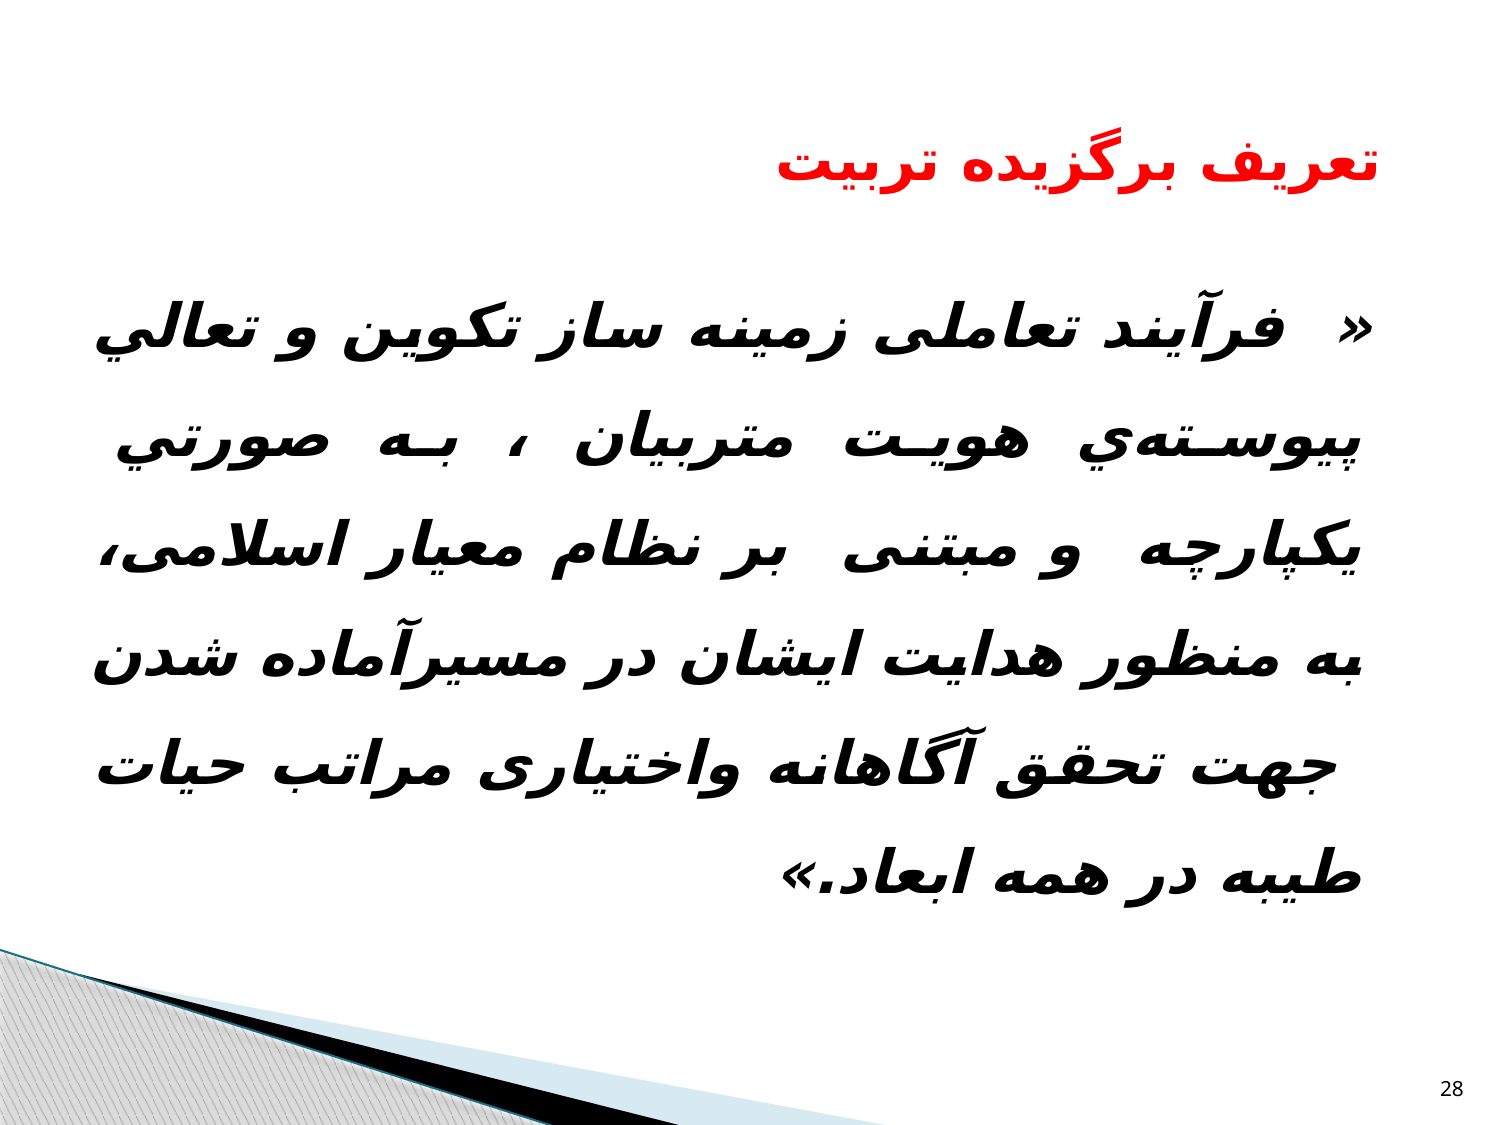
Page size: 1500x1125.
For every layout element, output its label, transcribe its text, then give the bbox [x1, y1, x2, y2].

list « فرآیند تعاملی زمینه ساز تكوين و تعالي پيوسته‌ي هويت متربیان ، به صورتي یکپارچه و مبتنی بر نظام معیار اسلامی، به منظور هدايت ایشان در مسیرآماده شدن جهت تحقق آگاهانه واختیاری مراتب حيات طيبه در همه ابعاد.» [75, 250, 1425, 986]
title تعریف برگزیده تربيت [75, 45, 1425, 250]
slide_number 28 [1418, 1051, 1479, 1112]
